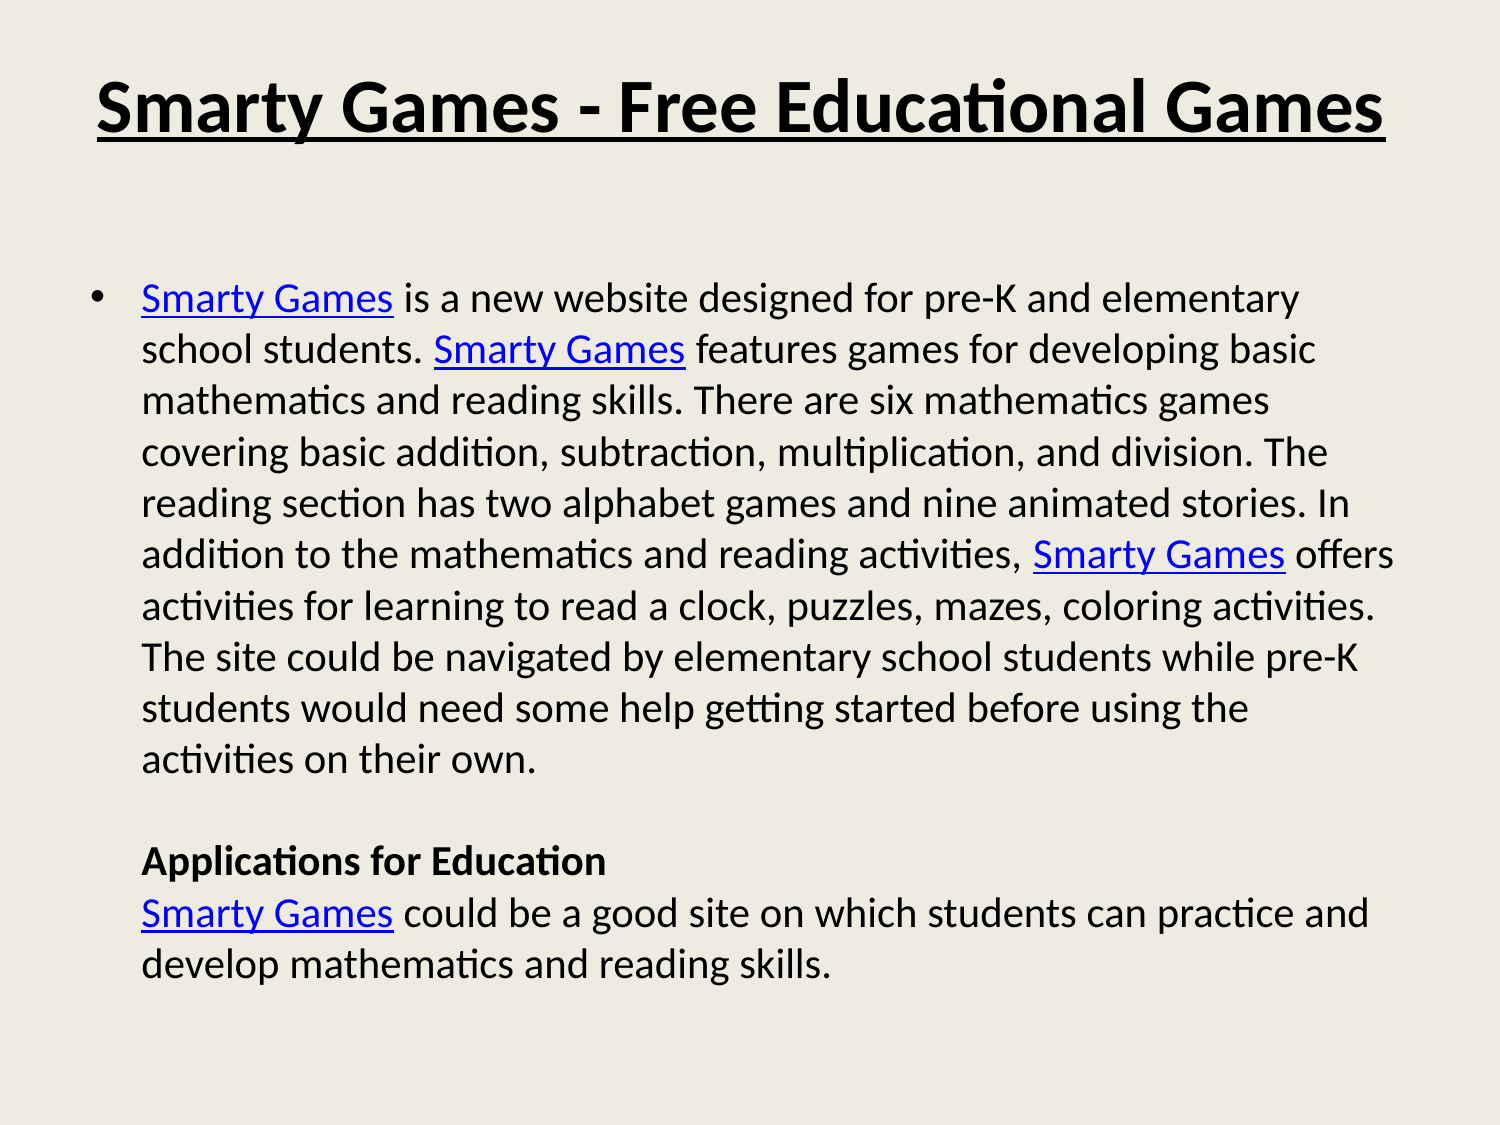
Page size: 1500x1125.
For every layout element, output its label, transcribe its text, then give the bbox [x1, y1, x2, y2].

title Smarty Games - Free Educational Games [75, 45, 1425, 250]
list Smarty Games is a new website designed for pre-K and elementary school students. Smarty Games features games for developing basic mathematics and reading skills. There are six mathematics games covering basic addition, subtraction, multiplication, and division. The reading section has two alphabet games and nine animated stories. In addition to the mathematics and reading activities, Smarty Games offers activities for learning to read a clock, puzzles, mazes, coloring activities. The site could be navigated by elementary school students while pre-K students would need some help getting started before using the activities on their own. Applications for Education Smarty Games could be a good site on which students can practice and develop mathematics and reading skills. [75, 262, 1425, 1005]
